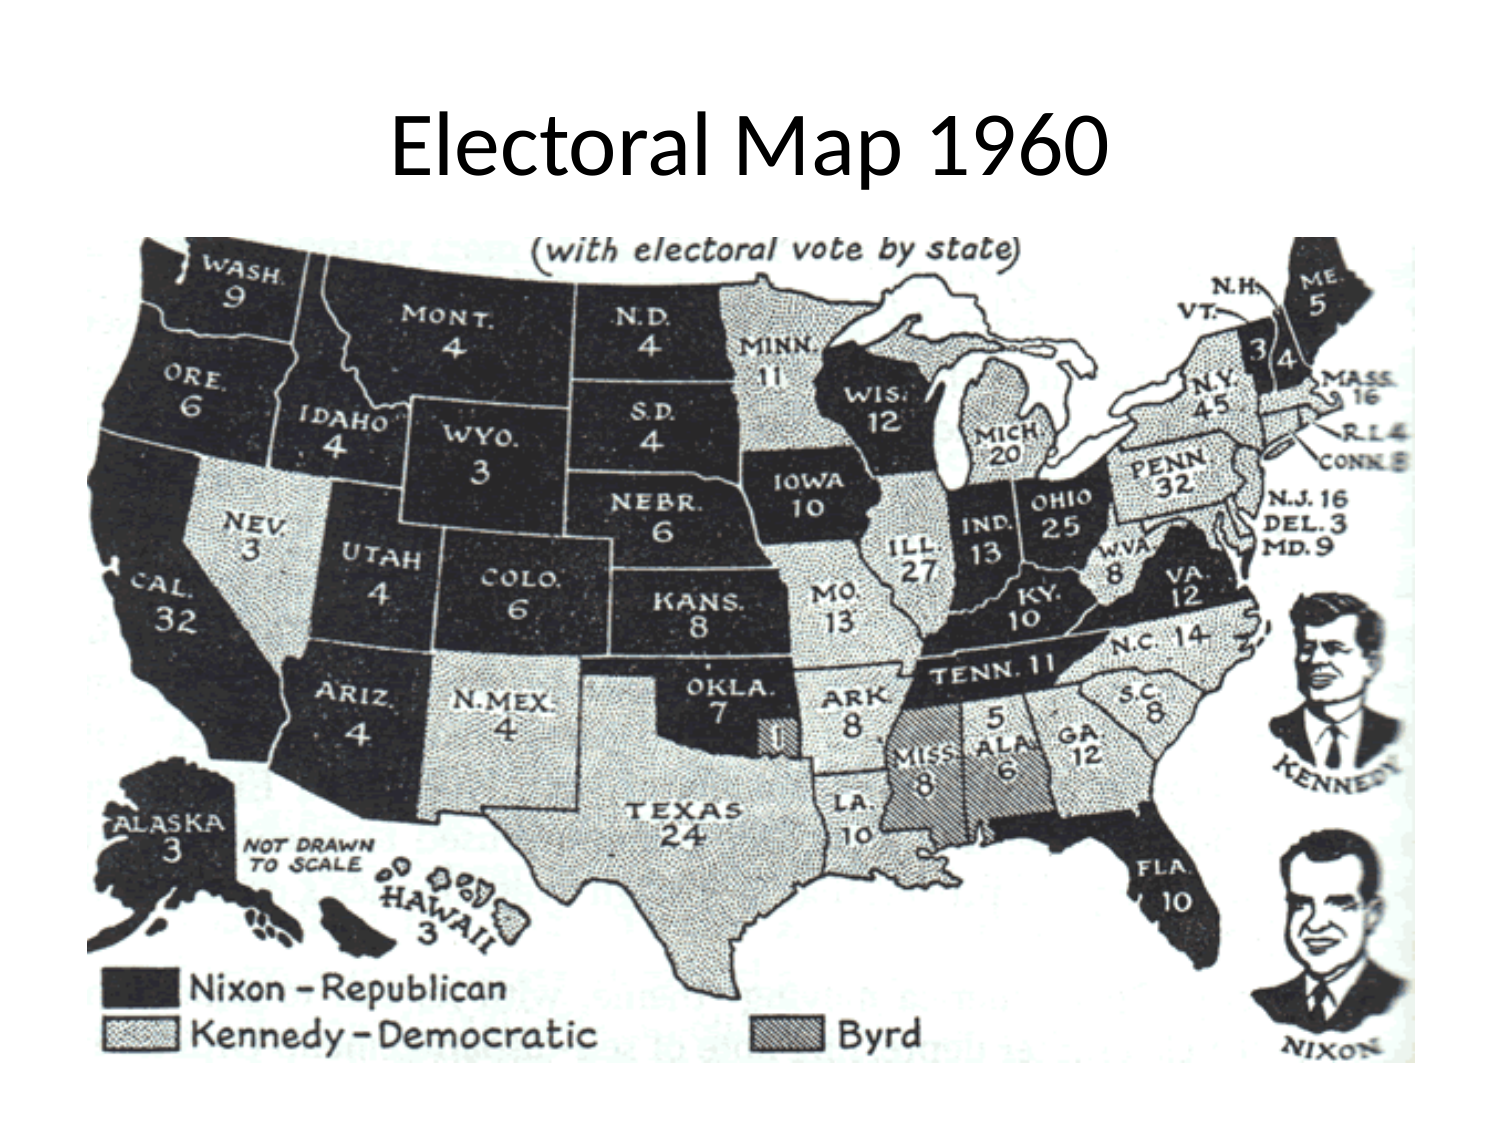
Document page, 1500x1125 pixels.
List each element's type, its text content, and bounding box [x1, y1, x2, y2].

picture [87, 237, 1415, 1063]
title Electoral Map 1960 [75, 45, 1425, 233]
